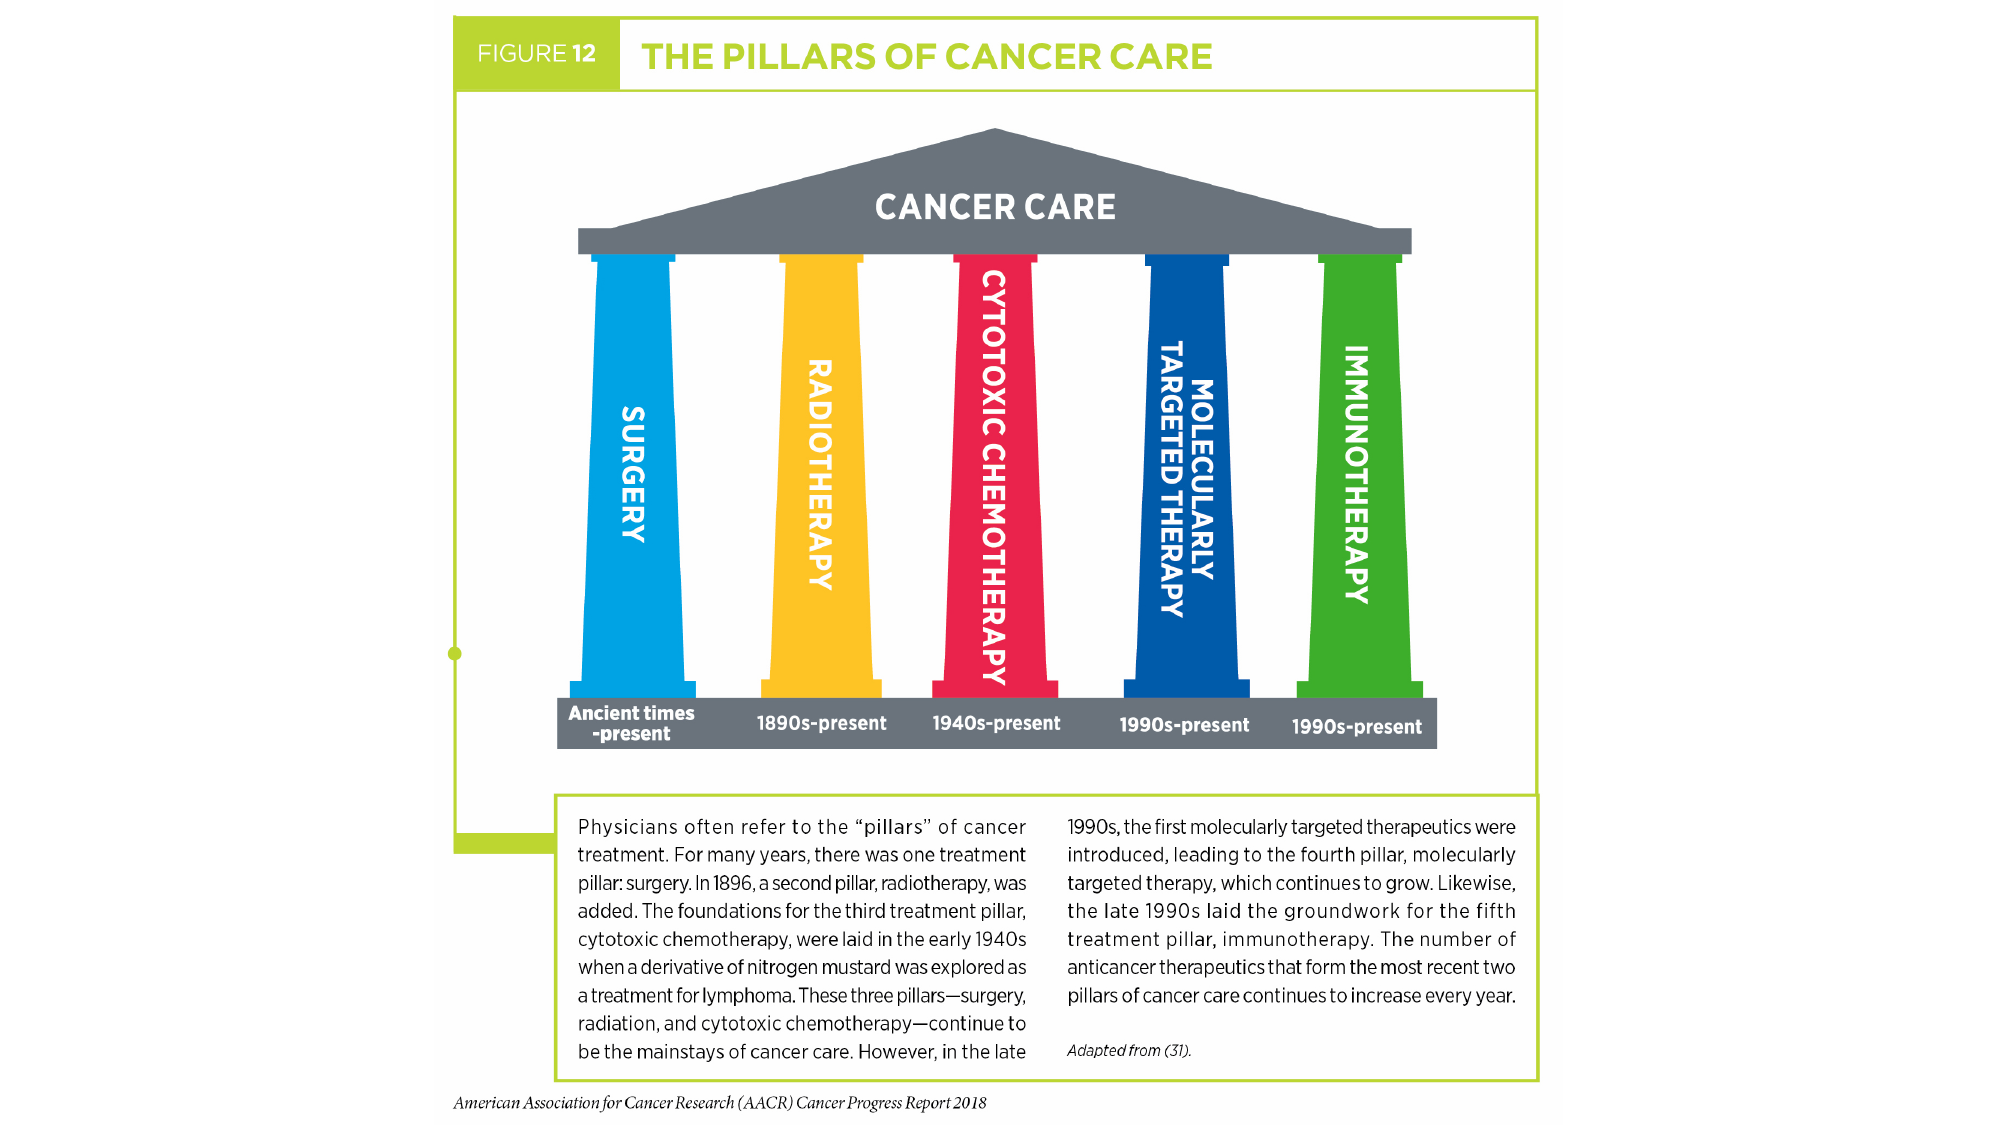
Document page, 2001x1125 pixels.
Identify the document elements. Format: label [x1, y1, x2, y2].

picture [434, 0, 1563, 1125]
